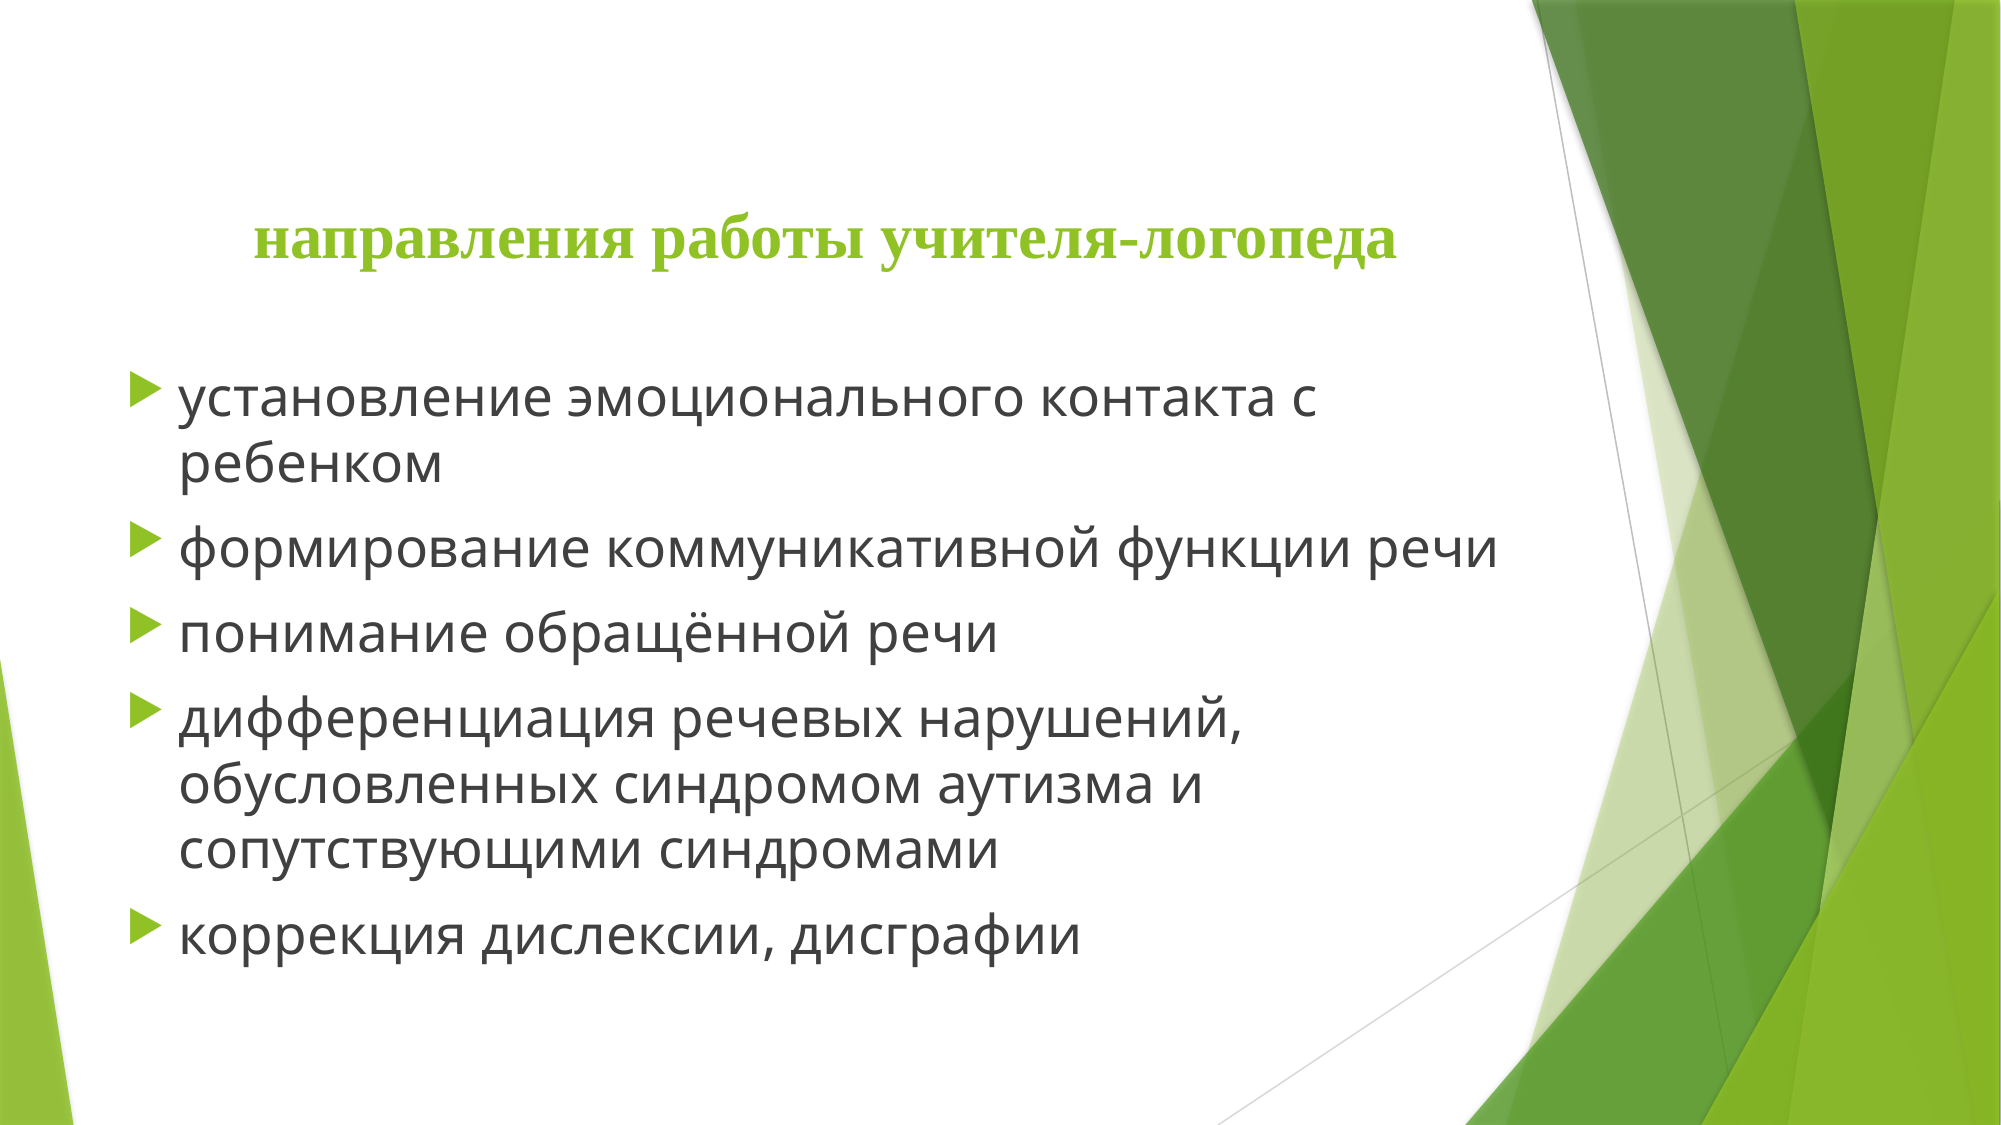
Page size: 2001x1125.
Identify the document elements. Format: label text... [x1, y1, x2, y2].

list установление эмоционального контакта с ребенком формирование коммуникативной функции речи понимание обращённой речи дифференциация речевых нарушений, обусловленных синдромом аутизма и сопутствующими синдромами коррекция дислексии, дисграфии [111, 354, 1522, 992]
title направления работы учителя-логопеда [111, 99, 1522, 317]
